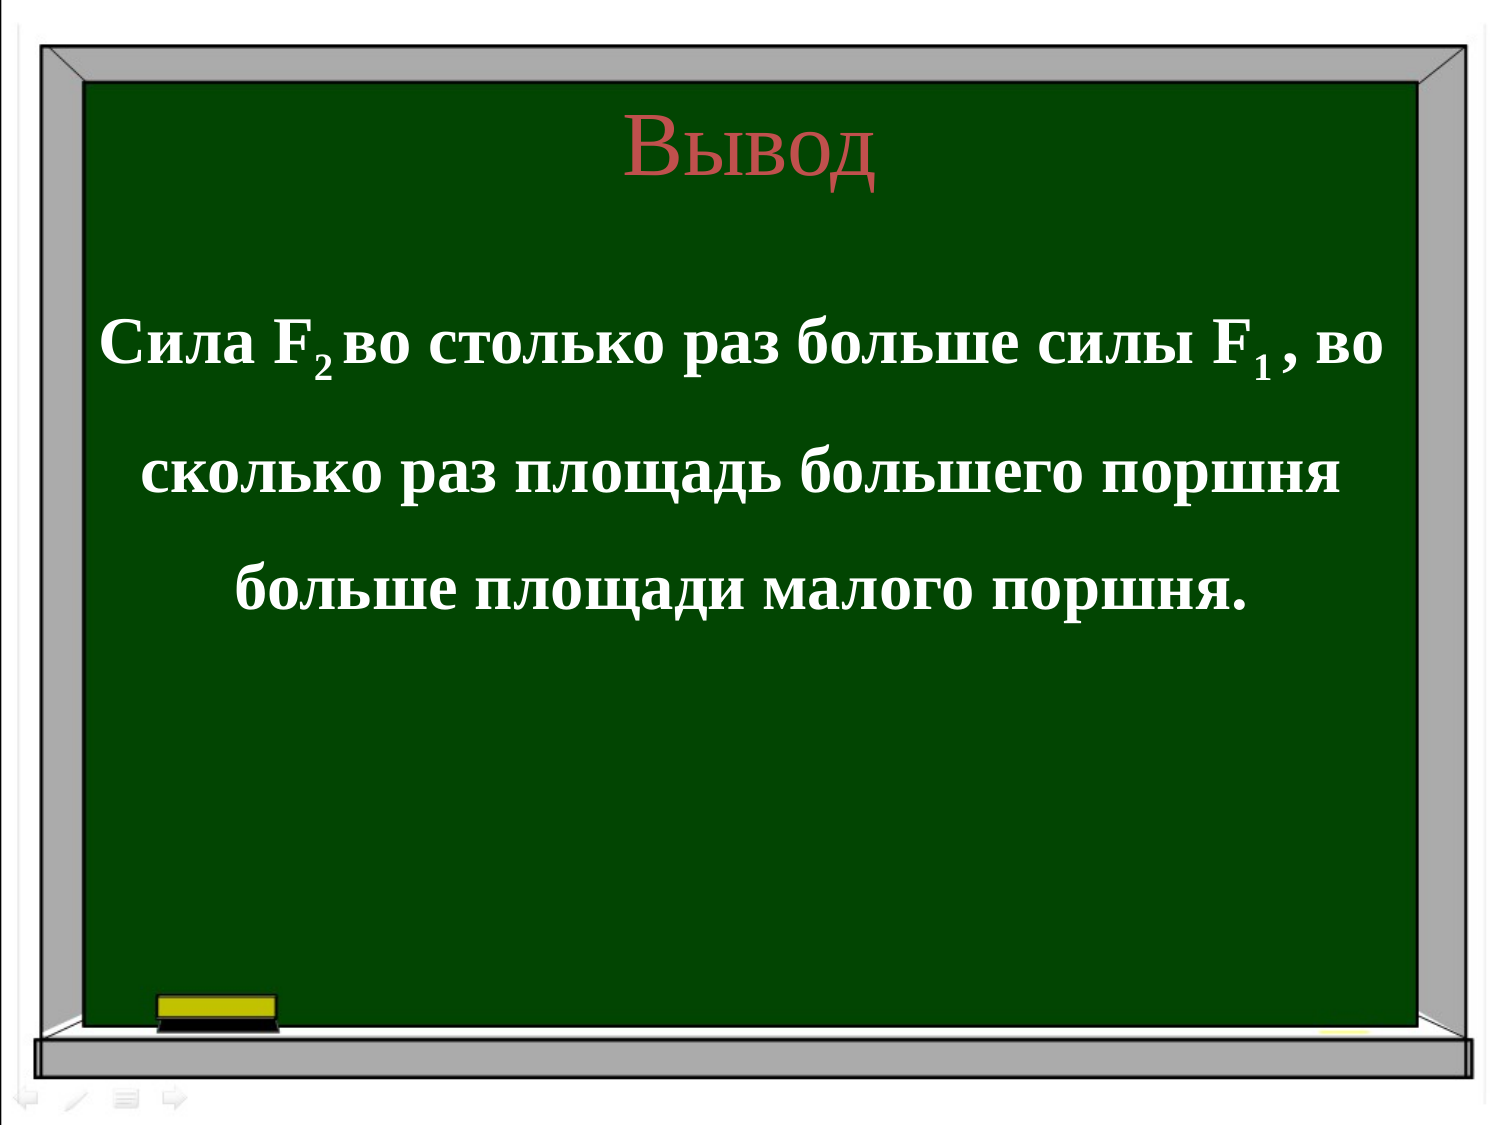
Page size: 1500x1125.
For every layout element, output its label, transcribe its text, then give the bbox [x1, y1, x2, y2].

picture [0, 0, 1500, 1125]
list Сила F2 во столько раз больше силы F1 , во сколько раз площадь большего поршня больше площади малого поршня. [75, 262, 1425, 657]
title Вывод [75, 45, 1425, 233]
